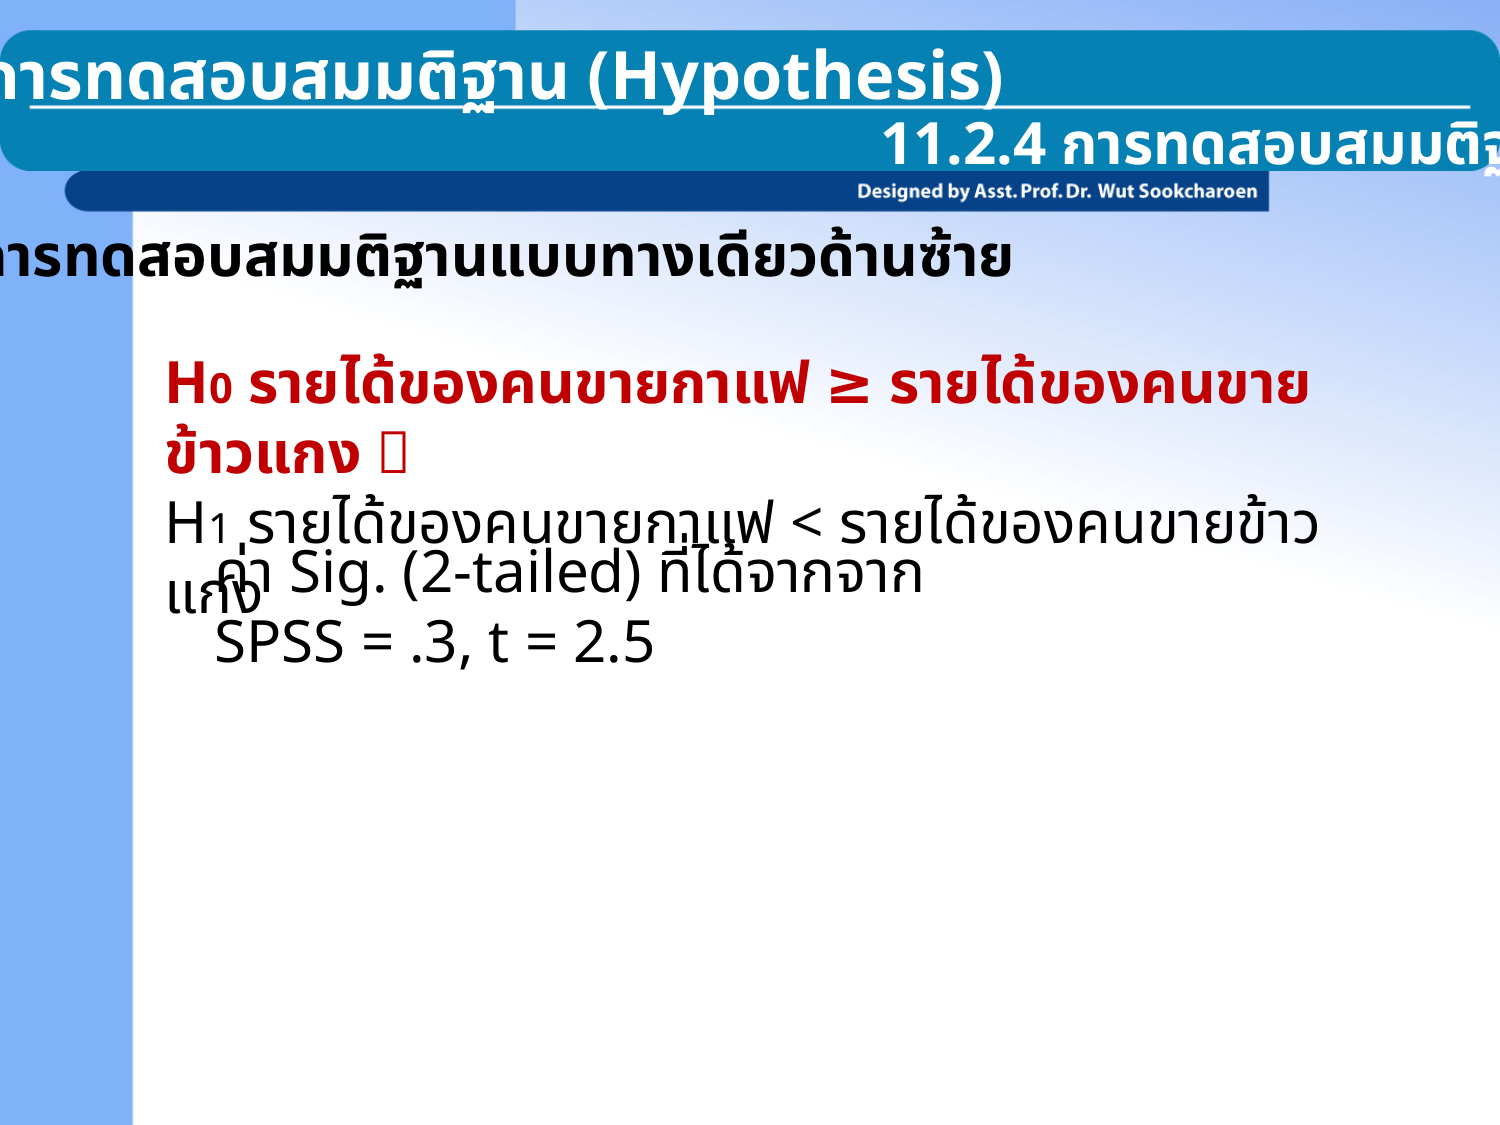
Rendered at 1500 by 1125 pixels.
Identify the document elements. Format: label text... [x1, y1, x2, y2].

text_box 11.2 การทดสอบสมมติฐาน (Hypothesis) [0, 25, 1020, 121]
picture [0, 0, 1500, 53]
picture [0, 149, 1500, 1125]
text_box ค่า Sig. (2-tailed) ที่ได้จากจาก SPSS = .3, t = 2.5 [200, 526, 1050, 682]
text_box 11.2.4 การทดสอบสมมติฐาน [865, 98, 1500, 184]
text_box การทดสอบสมมติฐานแบบทางเดียวด้านซ้าย [0, 210, 1030, 296]
text_box H0 รายได้ของคนขายกาแฟ ≥ รายได้ของคนขายข้าวแกง  H1 รายได้ของคนขายกาแฟ < รายได้ของคนขายข้าวแกง [149, 337, 1338, 633]
